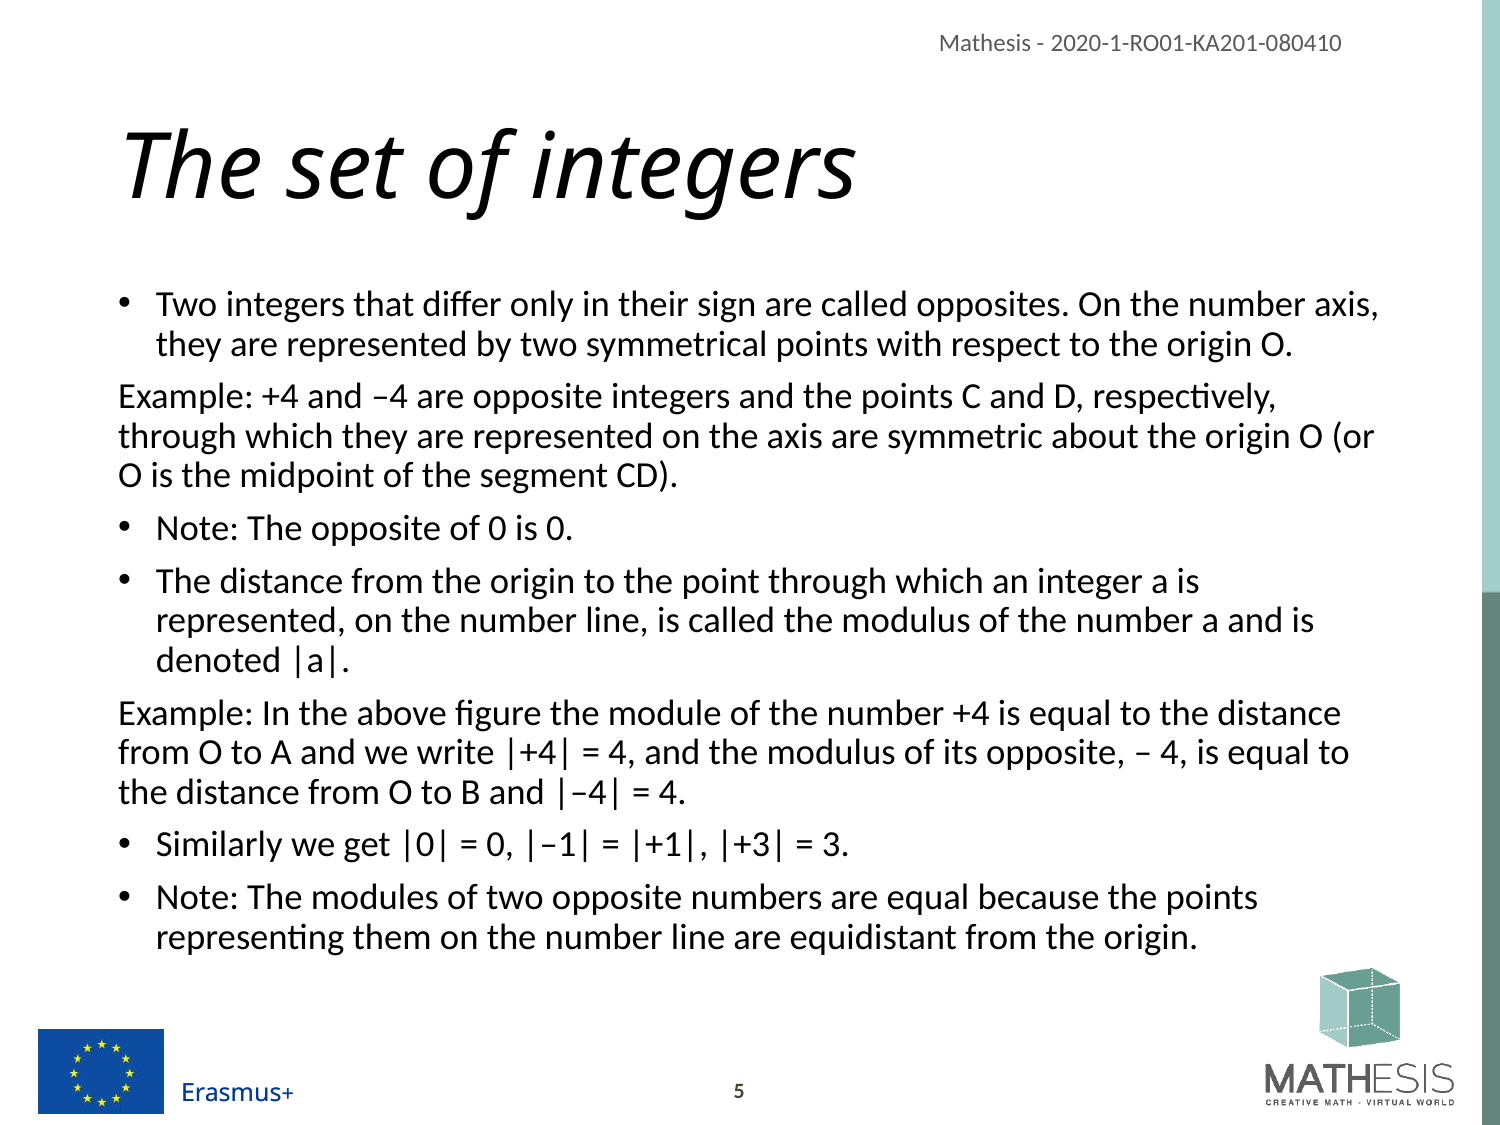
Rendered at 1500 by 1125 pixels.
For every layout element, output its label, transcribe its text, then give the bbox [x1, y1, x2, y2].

picture [38, 1029, 164, 1114]
title The set of integers [103, 59, 1397, 277]
list Two integers that differ only in their sign are called opposites. On the number axis, they are represented by two symmetrical points with respect to the origin O. Example: +4 and –4 are opposite integers and the points C and D, respectively, through which they are represented on the axis are symmetric about the origin O (or O is the midpoint of the segment CD). Note: The opposite of 0 is 0. The distance from the origin to the point through which an integer a is represented, on the number line, is called the modulus of the number a and is denoted |a|. Example: In the above figure the module of the number +4 is equal to the distance from O to A and we write |+4| = 4, and the modulus of its opposite, – 4, is equal to the distance from O to B and |–4| = 4. Similarly we get |0| = 0, |–1| = |+1|, |+3| = 3. Note: The modules of two opposite numbers are equal because the points representing them on the number line are equidistant from the origin. [103, 277, 1397, 1014]
